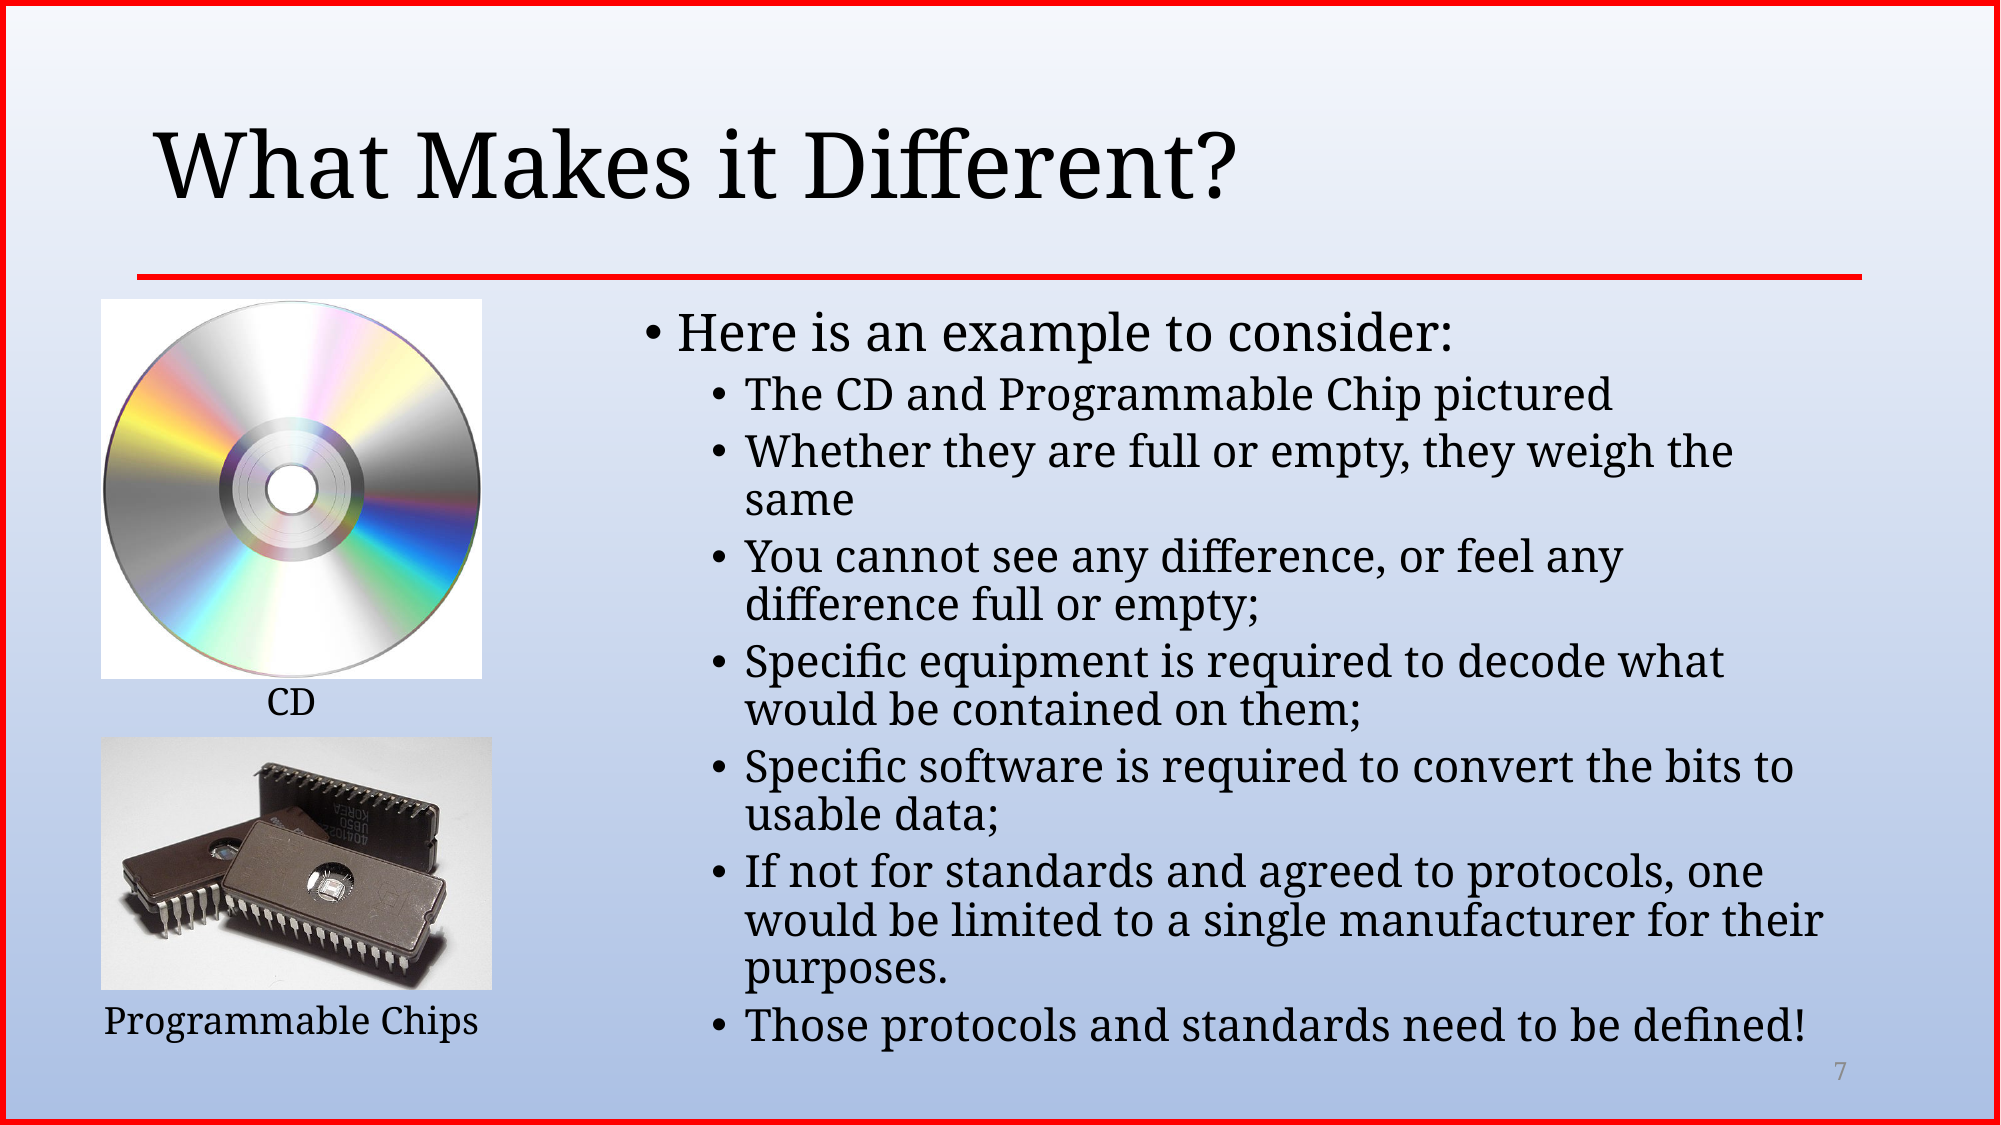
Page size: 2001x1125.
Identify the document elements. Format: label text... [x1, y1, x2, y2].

list Here is an example to consider: The CD and Programmable Chip pictured Whether they are full or empty, they weigh the same You cannot see any difference, or feel any difference full or empty; Specific equipment is required to decode what would be contained on them; Specific software is required to convert the bits to usable data; If not for standards and agreed to protocols, one would be limited to a single manufacturer for their purposes. Those protocols and standards need to be defined! [629, 299, 1863, 1066]
picture [101, 737, 492, 990]
text_box Programmable Chips [88, 989, 495, 1050]
title What Makes it Different? [137, 59, 1863, 278]
slide_number 7 [1412, 1042, 1863, 1103]
text_box CD [251, 679, 332, 731]
picture [101, 299, 482, 679]
